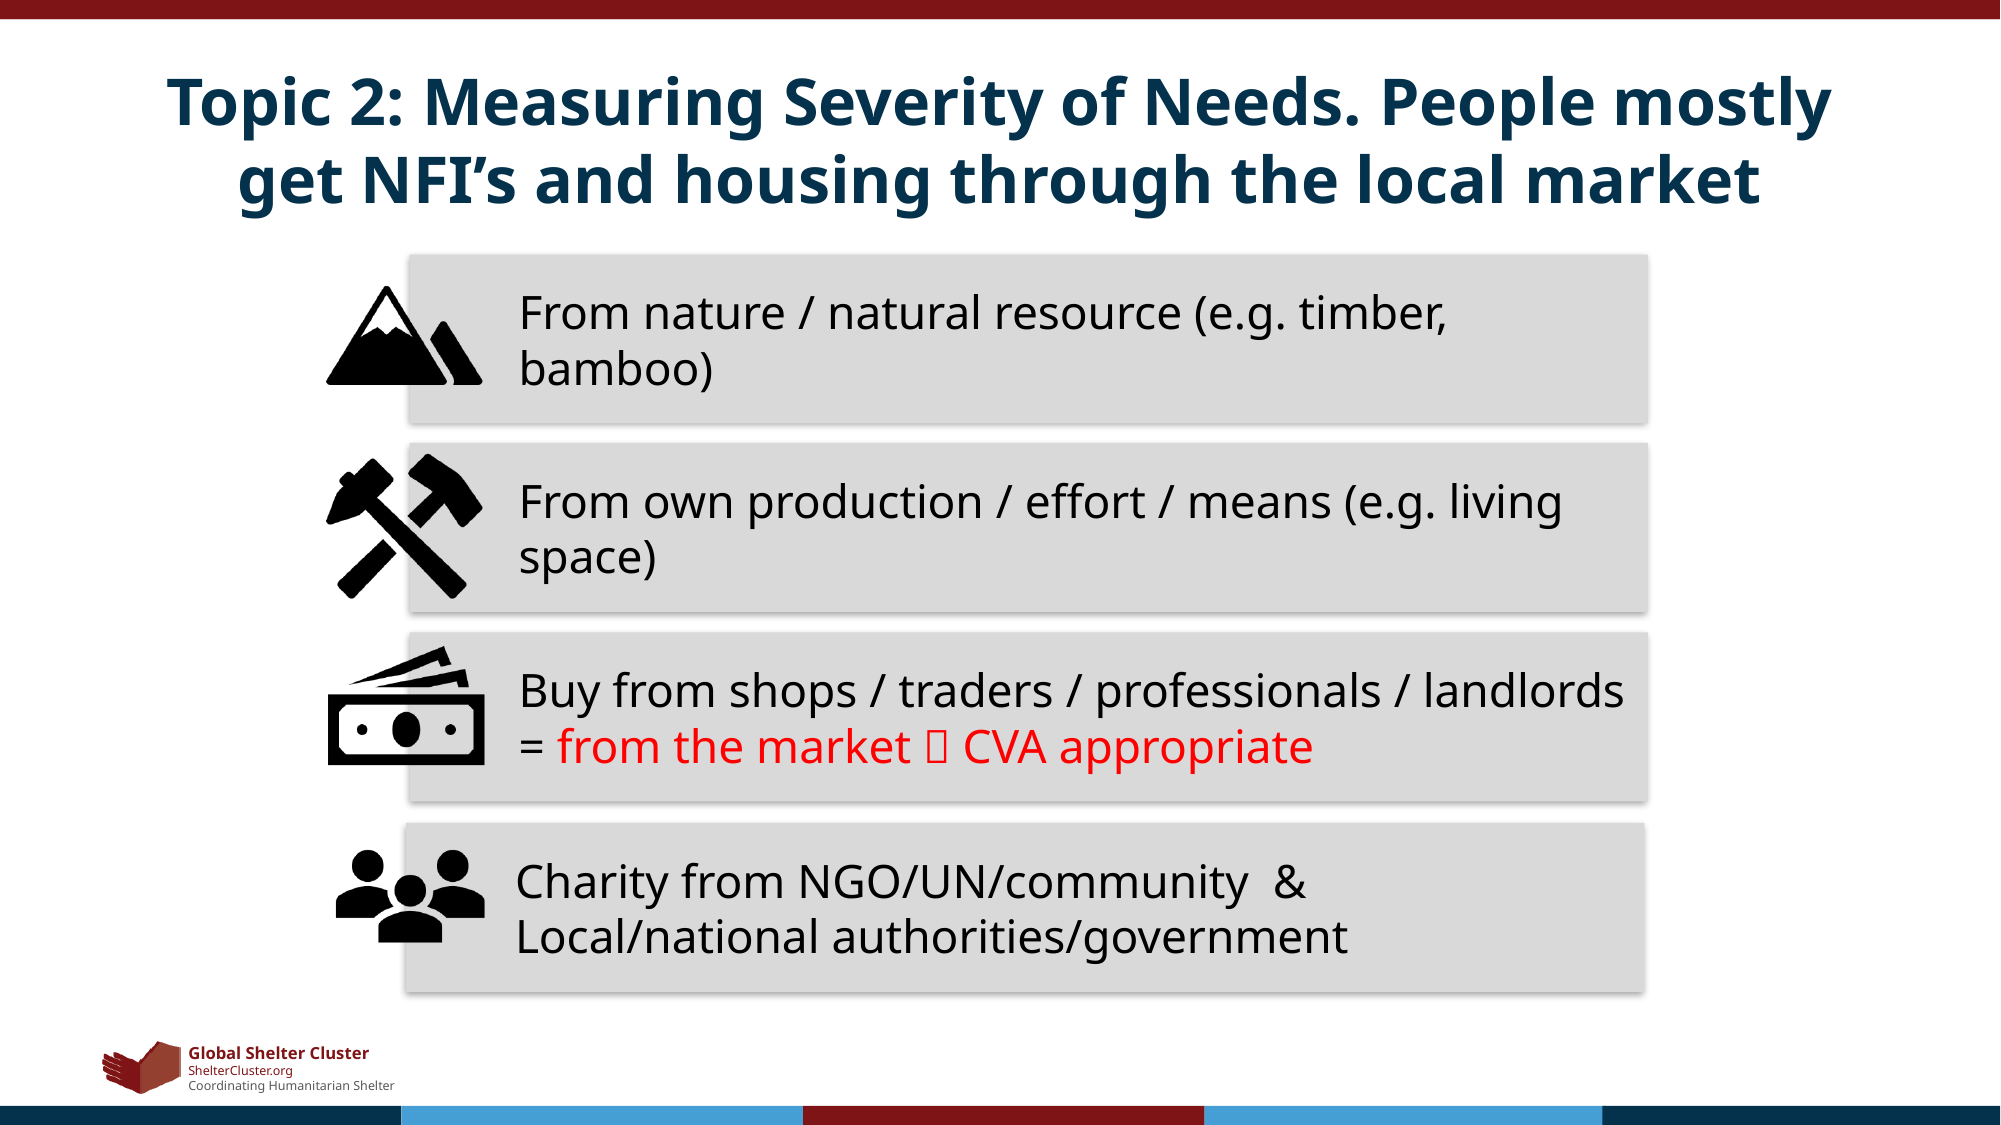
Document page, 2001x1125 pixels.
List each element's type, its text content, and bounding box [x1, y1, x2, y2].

picture [102, 1041, 181, 1094]
text_box Buy from shops / traders / professionals / landlords = from the market  CVA appropriate [409, 632, 1649, 802]
text_box Charity from NGO/UN/community & Local/national authorities/government [405, 822, 1645, 993]
picture [324, 811, 495, 981]
picture [321, 623, 491, 794]
picture [319, 440, 489, 611]
picture [319, 250, 489, 421]
title Topic 2: Measuring Severity of Needs. People mostly get NFI’s and housing through the local market [99, 45, 1900, 233]
text_box From nature / natural resource (e.g. timber, bamboo) [493, 254, 1649, 424]
text_box From own production / effort / means (e.g. living space) [493, 442, 1649, 613]
